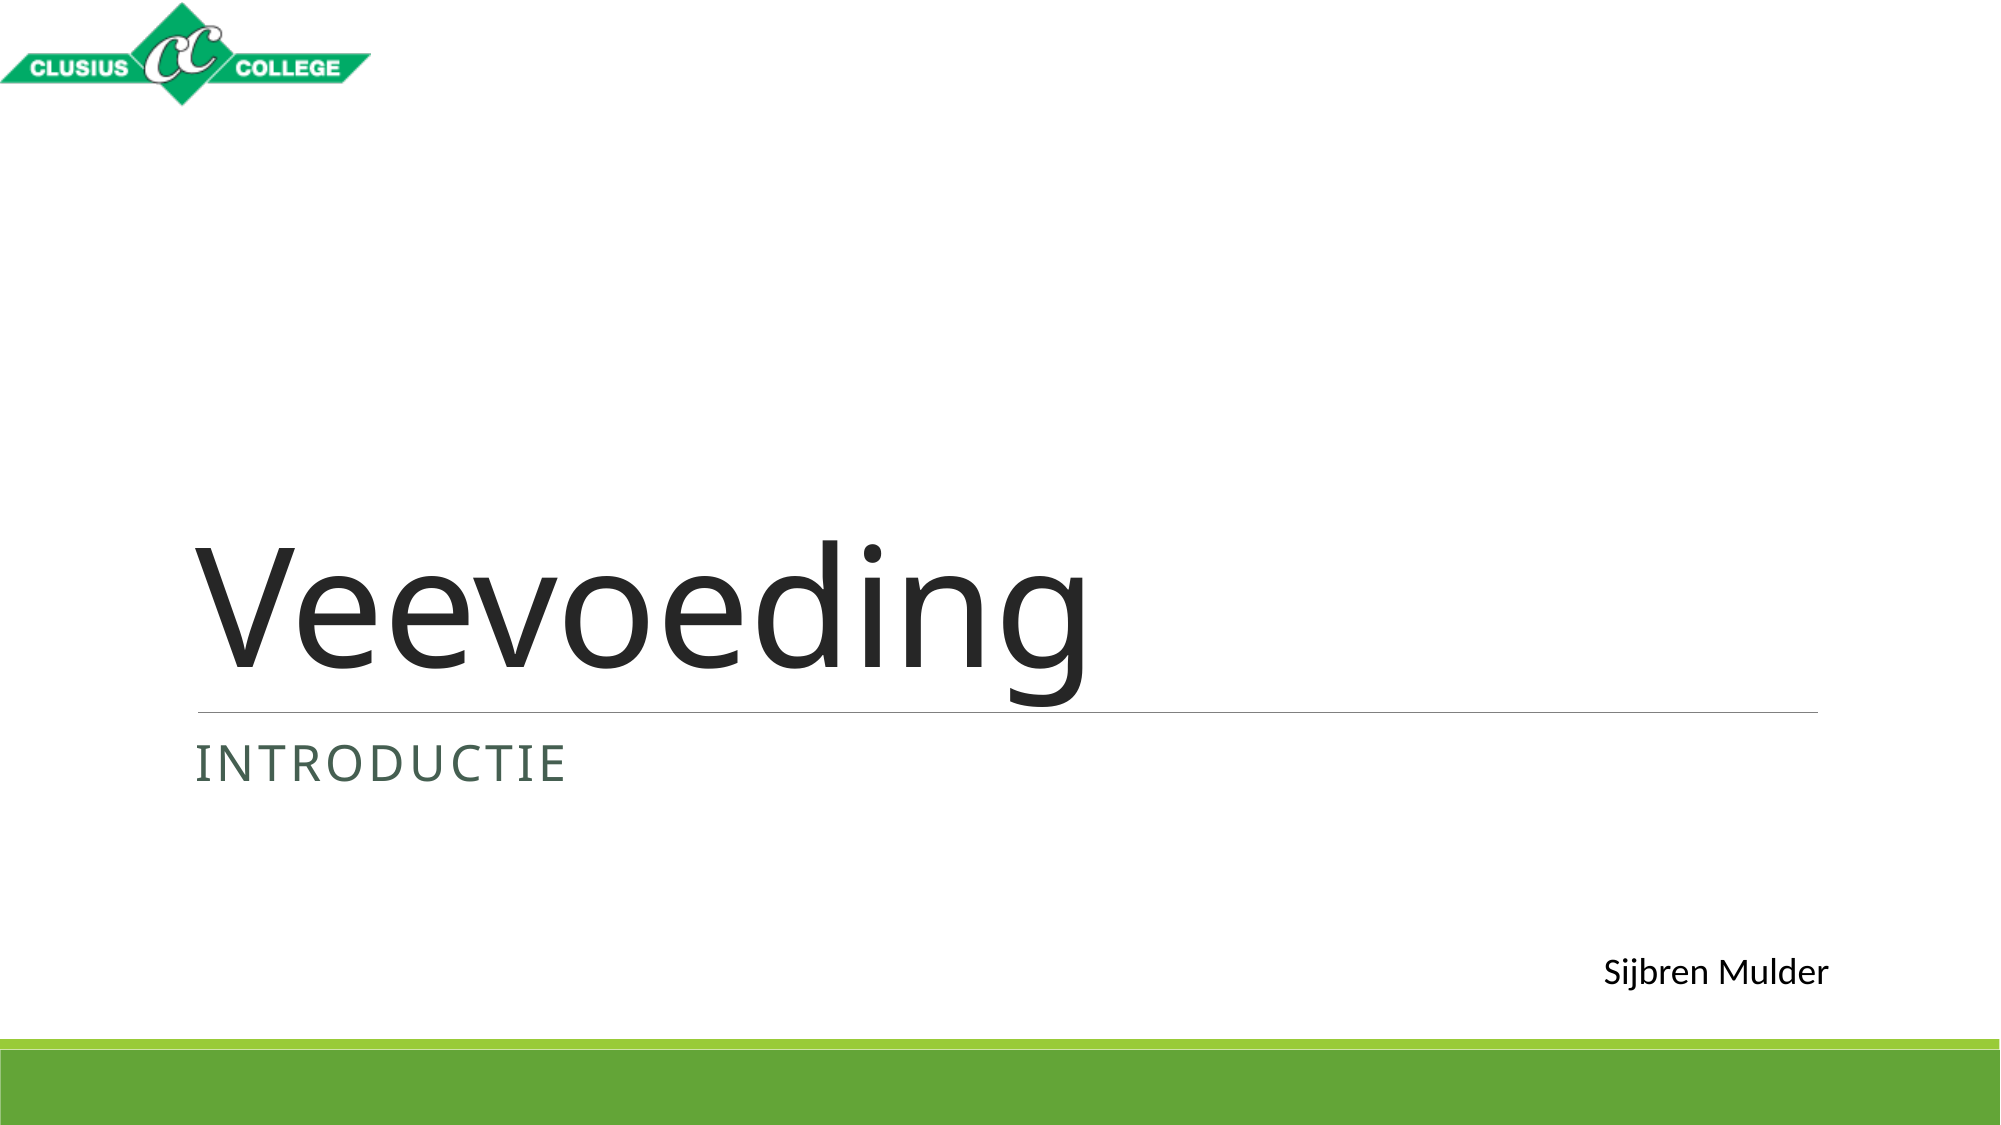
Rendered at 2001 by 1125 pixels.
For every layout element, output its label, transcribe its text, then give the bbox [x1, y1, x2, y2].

title Veevoeding [180, 124, 1830, 710]
text_box Sijbren Mulder [1589, 939, 1845, 1000]
subtitle Introductie [180, 730, 1831, 919]
picture [0, 1, 371, 108]
